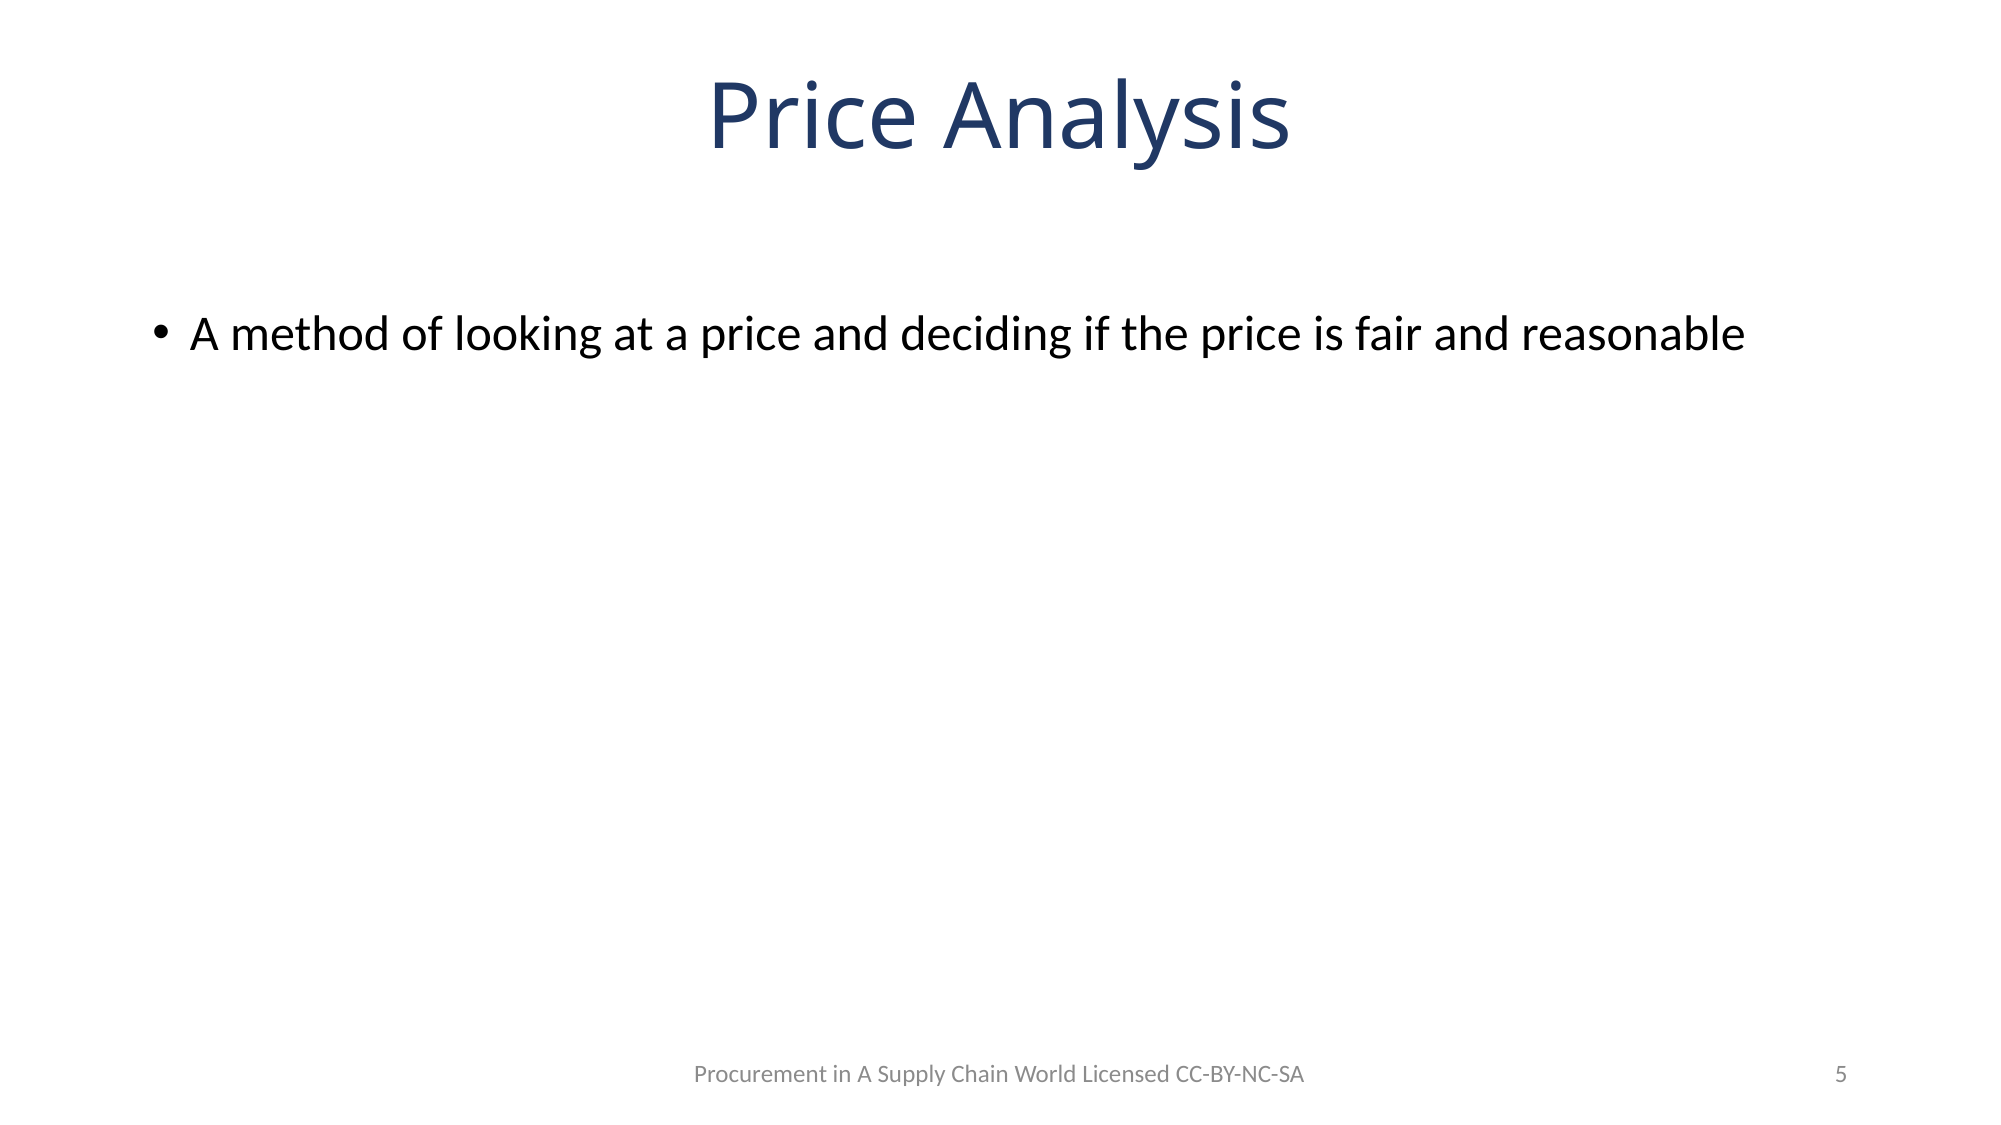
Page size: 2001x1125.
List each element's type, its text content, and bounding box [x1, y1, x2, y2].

list A method of looking at a price and deciding if the price is fair and reasonable [137, 299, 1863, 1014]
footer Procurement in A Supply Chain World Licensed CC-BY-NC-SA [662, 1042, 1338, 1103]
title Price Analysis [137, 59, 1863, 278]
slide_number 5 [1412, 1042, 1863, 1103]
